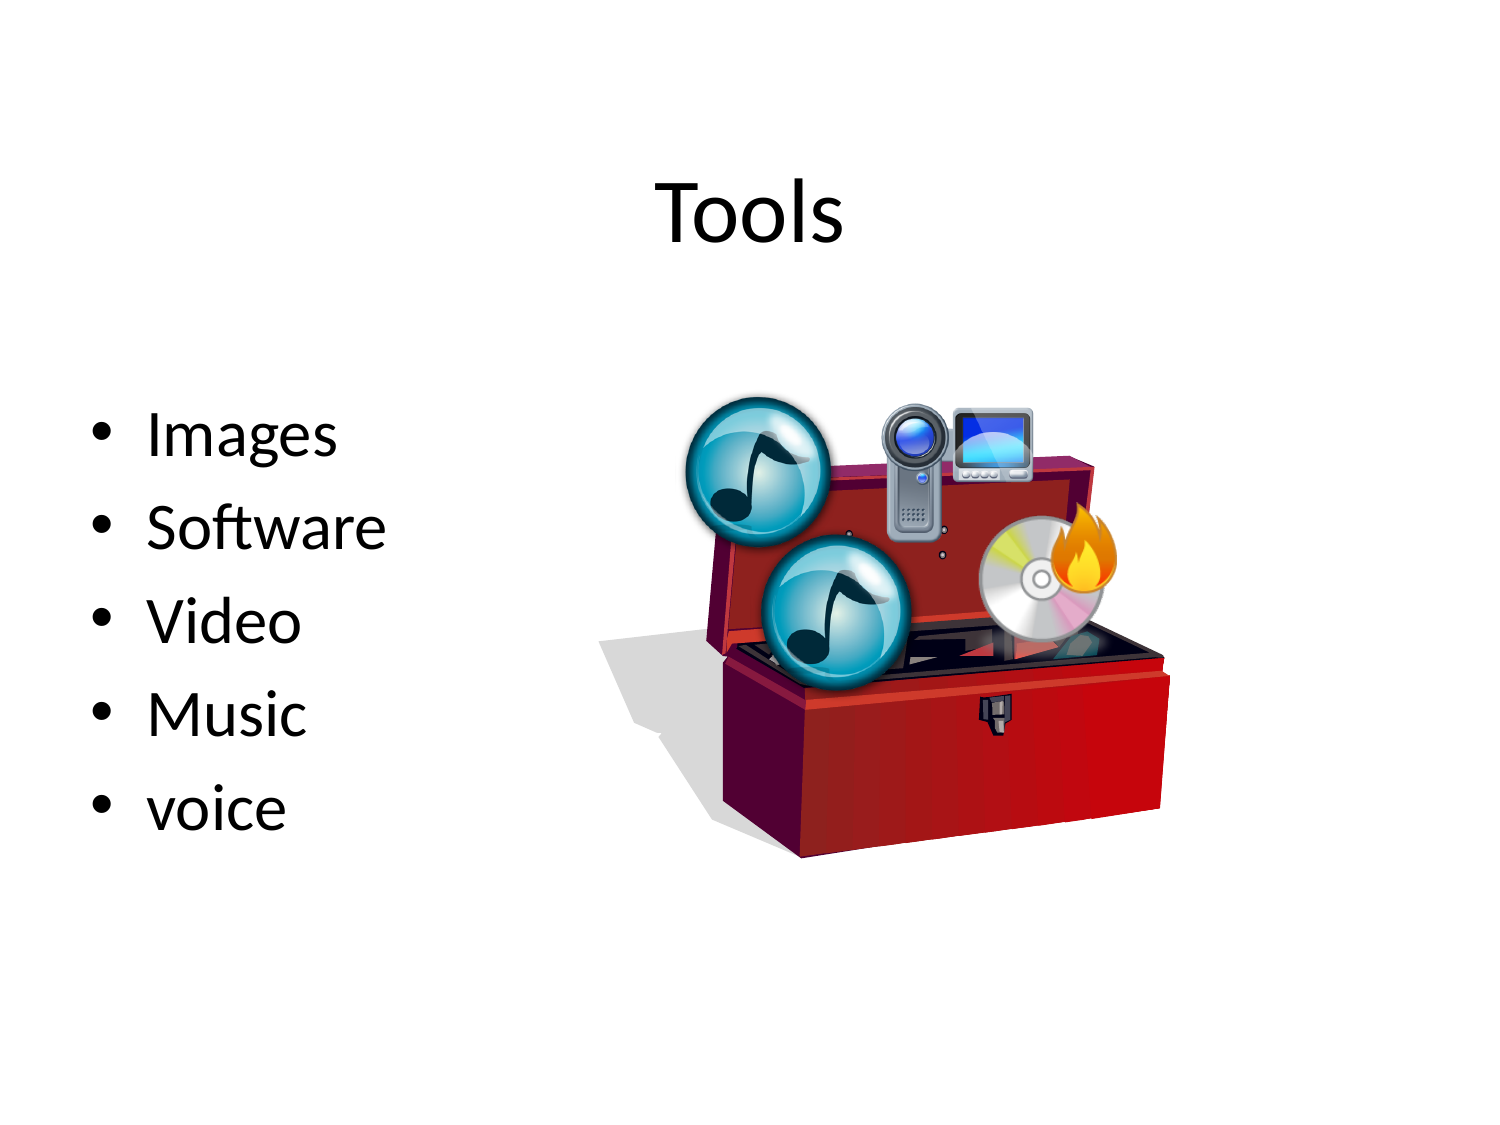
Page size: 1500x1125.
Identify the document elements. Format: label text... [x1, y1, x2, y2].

list Images Software Video Music voice [75, 382, 1425, 1125]
picture [598, 387, 1171, 859]
title Tools [75, 112, 1425, 300]
